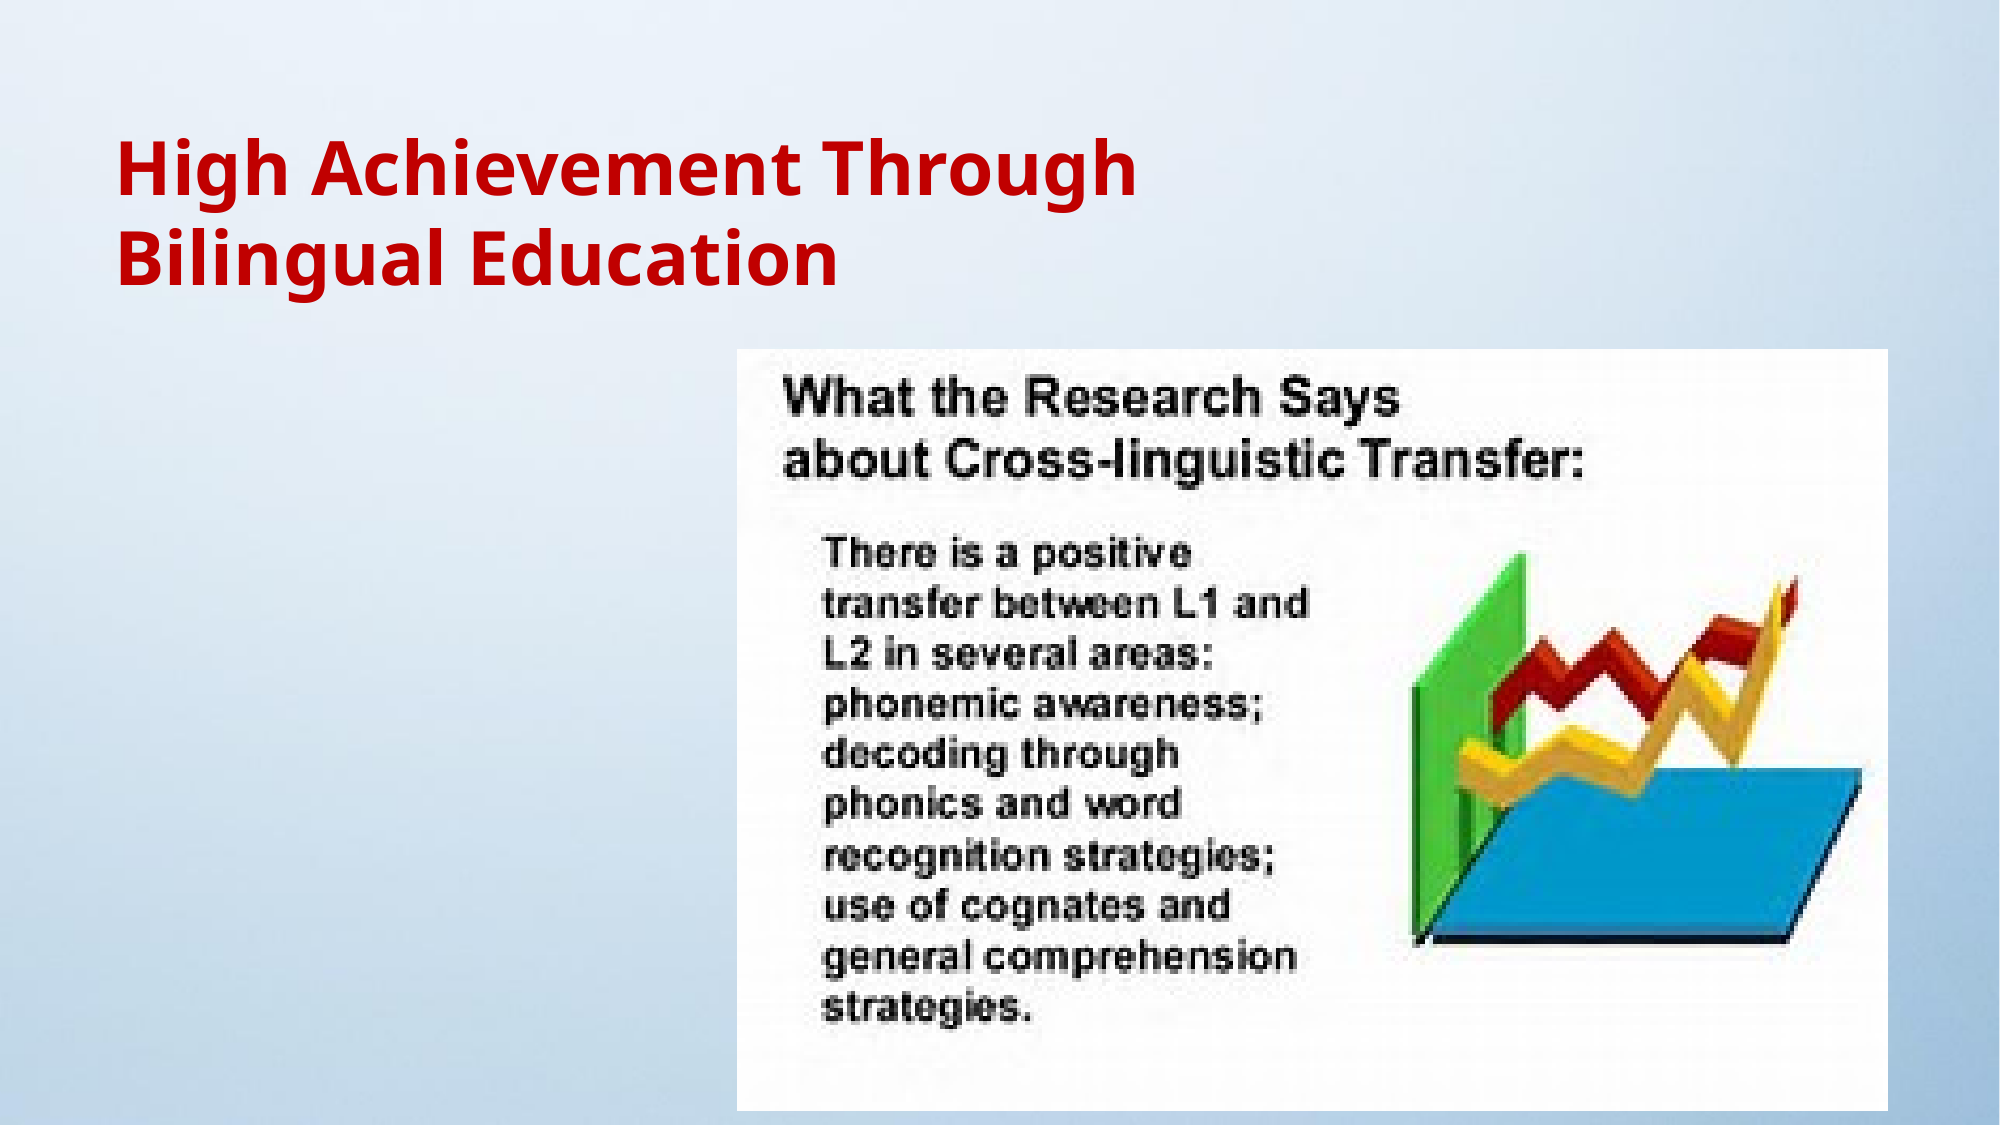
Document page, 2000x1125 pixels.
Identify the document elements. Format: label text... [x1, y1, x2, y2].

picture [0, 0, 2000, 1125]
text_box High Achievement Through Bilingual Education [99, 112, 1163, 310]
